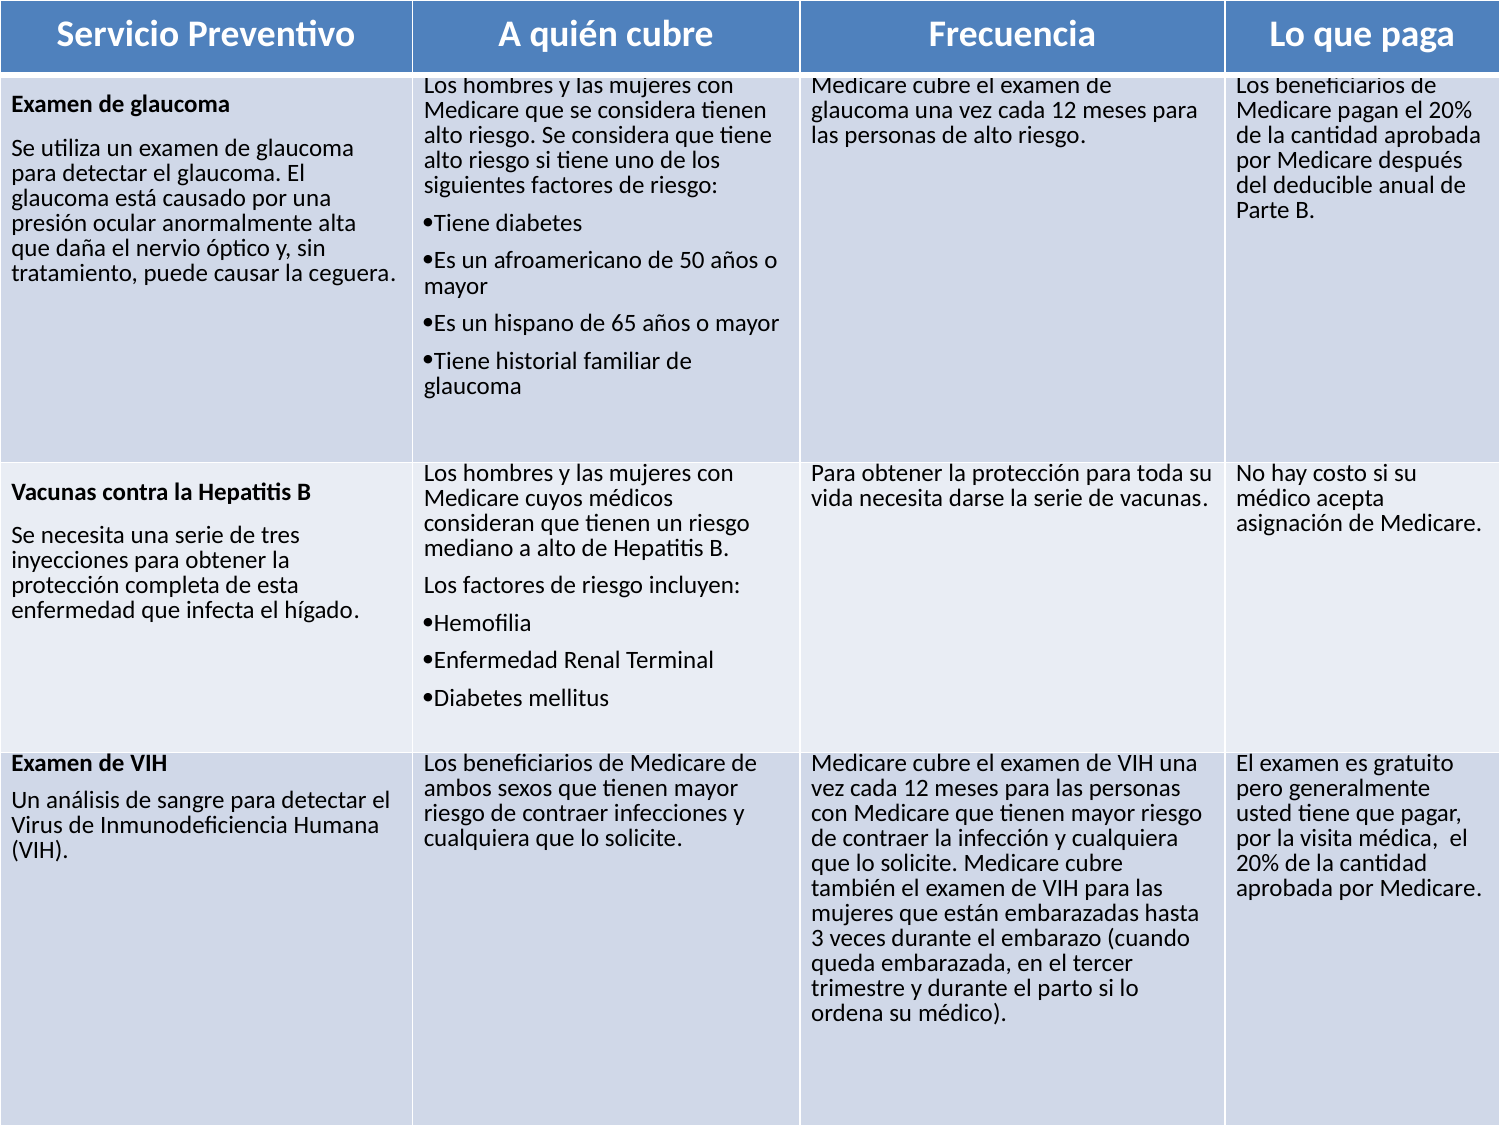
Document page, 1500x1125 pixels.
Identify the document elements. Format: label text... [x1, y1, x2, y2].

table_header Servicio Preventivo [1, 1, 412, 72]
table_cell Los beneficiarios de Medicare pagan el 20% de la cantidad aprobada por Medicare después del deducible anual de Parte B. [1226, 78, 1499, 462]
table_cell Para obtener la protección para toda su vida necesita darse la serie de vacunas. [801, 463, 1224, 752]
table_cell Vacunas contra la Hepatitis B Se necesita una serie de tres inyecciones para obtener la protección completa de esta enfermedad que infecta el hígado. [1, 463, 412, 752]
table_cell Examen de glaucoma Se utiliza un examen de glaucoma para detectar el glaucoma. El glaucoma está causado por una presión ocular anormalmente alta que daña el nervio óptico y, sin tratamiento, puede causar la ceguera. [1, 78, 412, 462]
table_cell Los hombres y las mujeres con Medicare cuyos médicos consideran que tienen un riesgo mediano a alto de Hepatitis B. Los factores de riesgo incluyen: Hemofilia Enfermedad Renal Terminal Diabetes mellitus [413, 463, 799, 752]
table_cell Medicare cubre el examen de glaucoma una vez cada 12 meses para las personas de alto riesgo. [801, 78, 1224, 462]
table_header A quién cubre [413, 1, 799, 72]
table_cell Los hombres y las mujeres con Medicare que se considera tienen alto riesgo. Se considera que tiene alto riesgo si tiene uno de los siguientes factores de riesgo: Tiene diabetes Es un afroamericano de 50 años o mayor Es un hispano de 65 años o mayor Tiene historial familiar de glaucoma [413, 78, 799, 462]
table_header Lo que paga [1226, 1, 1499, 72]
table_cell El examen es gratuito pero generalmente usted tiene que pagar, por la visita médica, el 20% de la cantidad aprobada por Medicare. [1226, 753, 1499, 1125]
table_cell Examen de VIH Un análisis de sangre para detectar el Virus de Inmunodeficiencia Humana (VIH). [1, 753, 412, 1125]
table_cell Los beneficiarios de Medicare de ambos sexos que tienen mayor riesgo de contraer infecciones y cualquiera que lo solicite. [413, 753, 799, 1125]
table_header Frecuencia [801, 1, 1224, 72]
table_cell No hay costo si su médico acepta asignación de Medicare. [1226, 463, 1499, 752]
table_cell Medicare cubre el examen de VIH una vez cada 12 meses para las personas con Medicare que tienen mayor riesgo de contraer la infección y cualquiera que lo solicite. Medicare cubre también el examen de VIH para las mujeres que están embarazadas hasta 3 veces durante el embarazo (cuando queda embarazada, en el tercer trimestre y durante el parto si lo ordena su médico). [801, 753, 1224, 1125]
